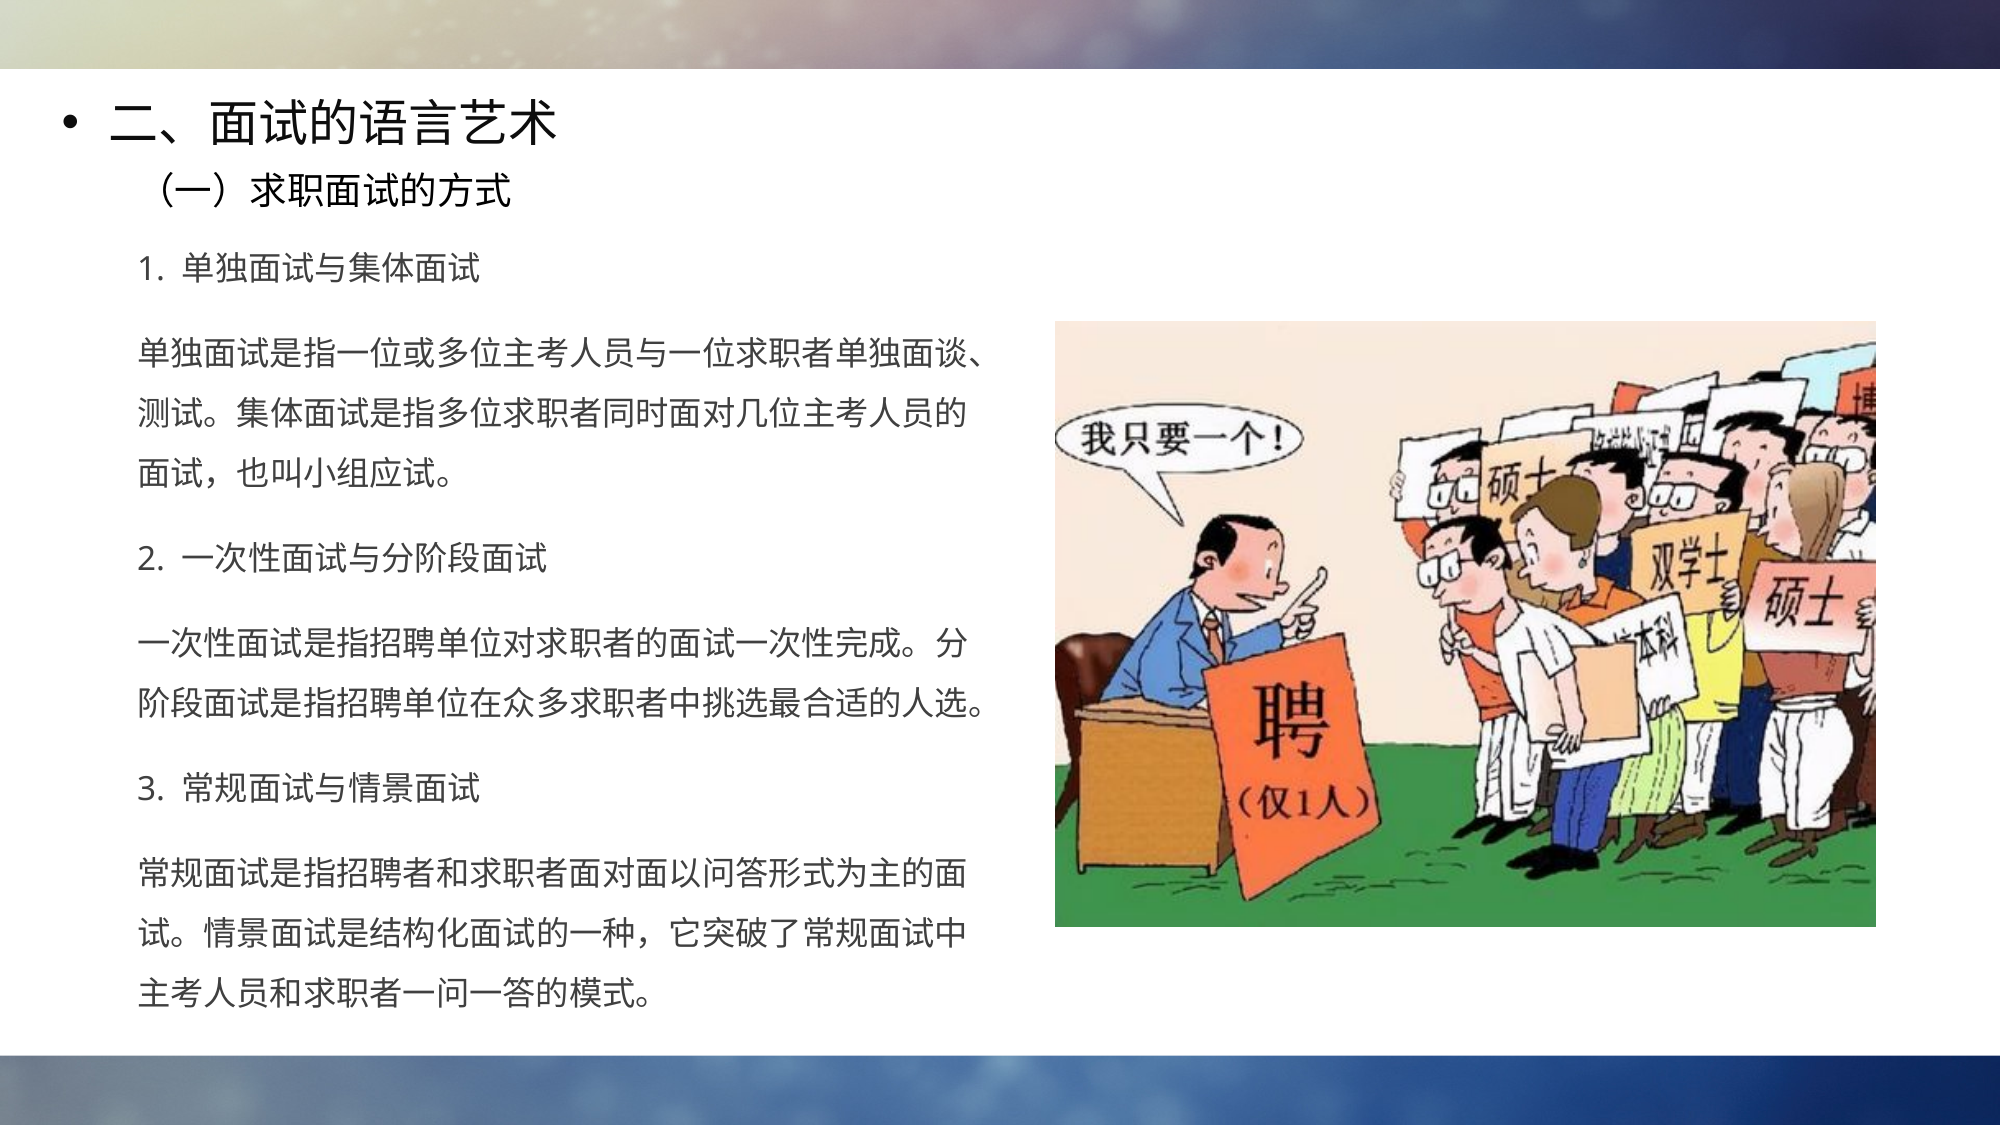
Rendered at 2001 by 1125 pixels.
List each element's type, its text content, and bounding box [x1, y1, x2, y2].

text_box 1. 单独面试与集体面试 单独面试是指一位或多位主考人员与一位求职者单独面谈、测试。集体面试是指多位求职者同时面对几位主考人员的面试，也叫小组应试。 2. 一次性面试与分阶段面试 一次性面试是指招聘单位对求职者的面试一次性完成。分阶段面试是指招聘单位在众多求职者中挑选最合适的人选。 3. 常规面试与情景面试 常规面试是指招聘者和求职者面对面以问答形式为主的面试。情景面试是结构化面试的一种，它突破了常规面试中主考人员和求职者一问一答的模式。 [122, 220, 993, 1019]
text_box 二、面试的语言艺术 [46, 84, 715, 160]
text_box （一）求职面试的方式 [122, 159, 528, 220]
picture [0, 1056, 2000, 1125]
picture [0, 0, 2000, 69]
picture [1055, 321, 1876, 927]
